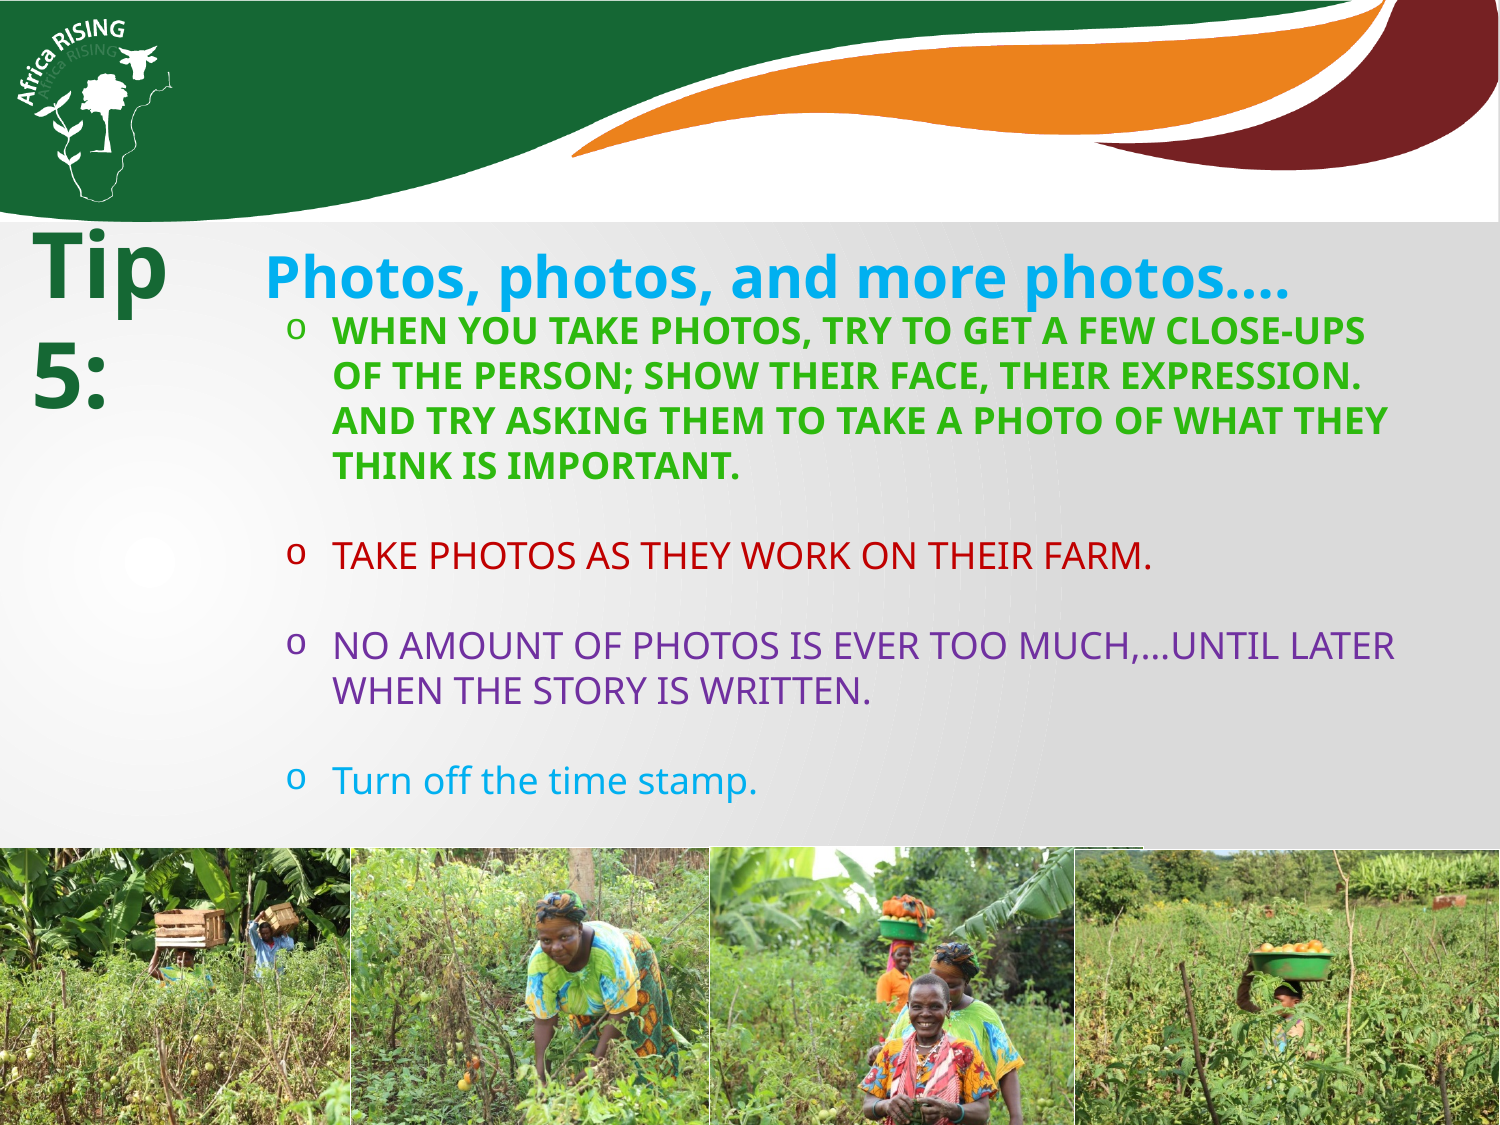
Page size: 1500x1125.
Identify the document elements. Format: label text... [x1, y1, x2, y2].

picture [0, 846, 1500, 1125]
picture [0, 0, 1499, 222]
list Tip 5: [0, 200, 273, 338]
text_box When you take photos, try to get a few close-ups of the person; show their face, their expression. And try asking them to take a photo of what they think is important. TAKE PHOTOS AS THEY WORK ON THEIR FARM. NO AMOUNT OF PHOTOS IS EVER TOO MUCH,…UNTIL LATER WHEN THE STORY IS WRITTEN. Turn off the time stamp. [270, 299, 1433, 842]
text_box Photos, photos, and more photos…. [249, 232, 1463, 318]
